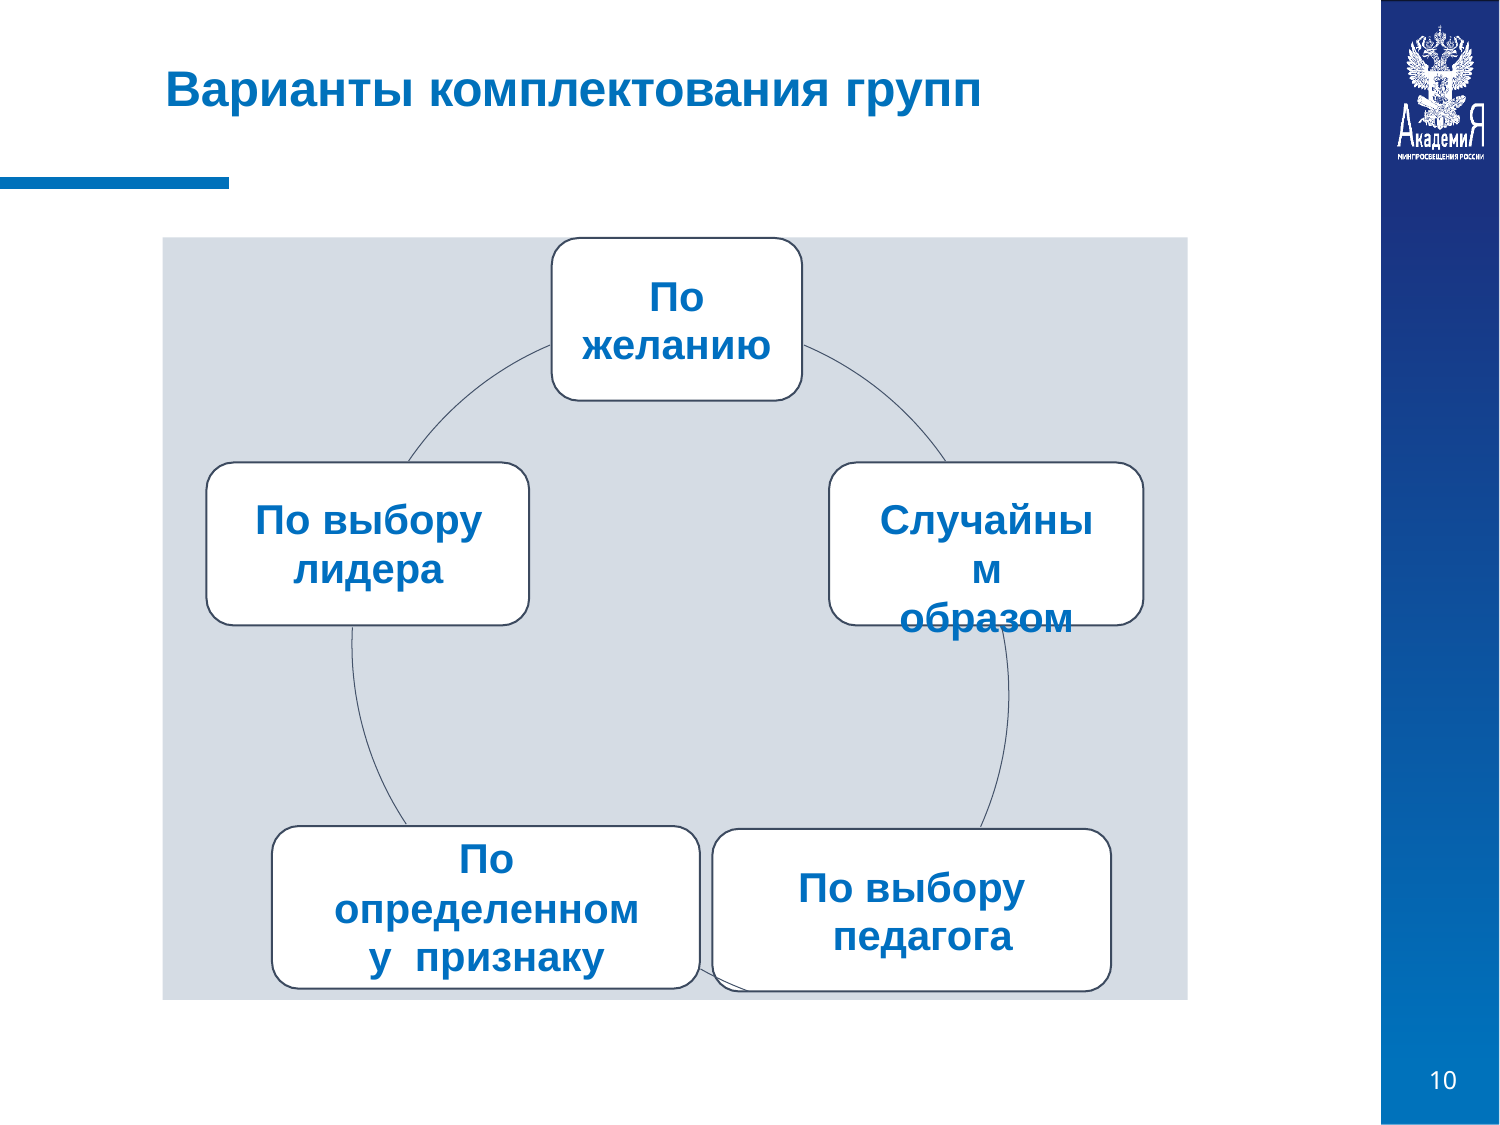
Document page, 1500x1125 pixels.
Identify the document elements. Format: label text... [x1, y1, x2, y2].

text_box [803, 344, 1145, 627]
picture [1381, 0, 1500, 1125]
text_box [162, 236, 1188, 1001]
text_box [205, 461, 531, 825]
slide_number 14 [1422, 1069, 1464, 1125]
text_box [710, 626, 1113, 993]
title Варианты комплектования групп [162, 54, 991, 236]
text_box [270, 824, 750, 993]
